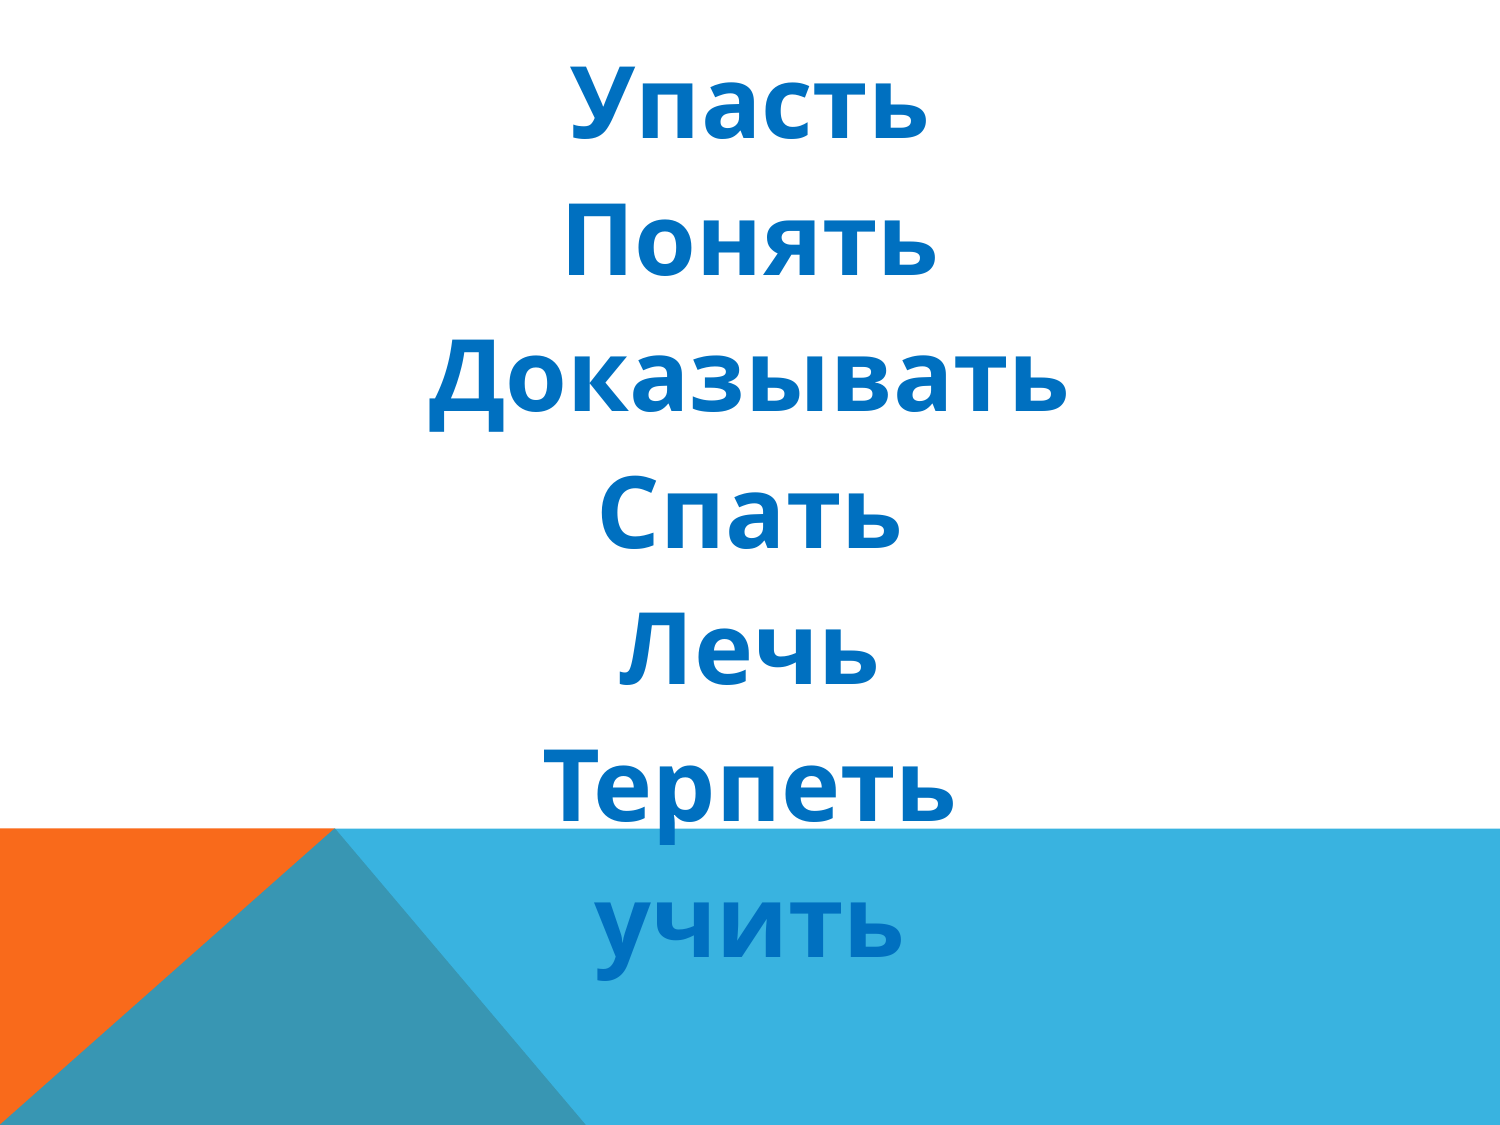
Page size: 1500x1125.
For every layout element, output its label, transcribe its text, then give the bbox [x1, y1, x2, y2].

list Упасть Понять Доказывать Спать Лечь Терпеть учить [75, 30, 1425, 1005]
